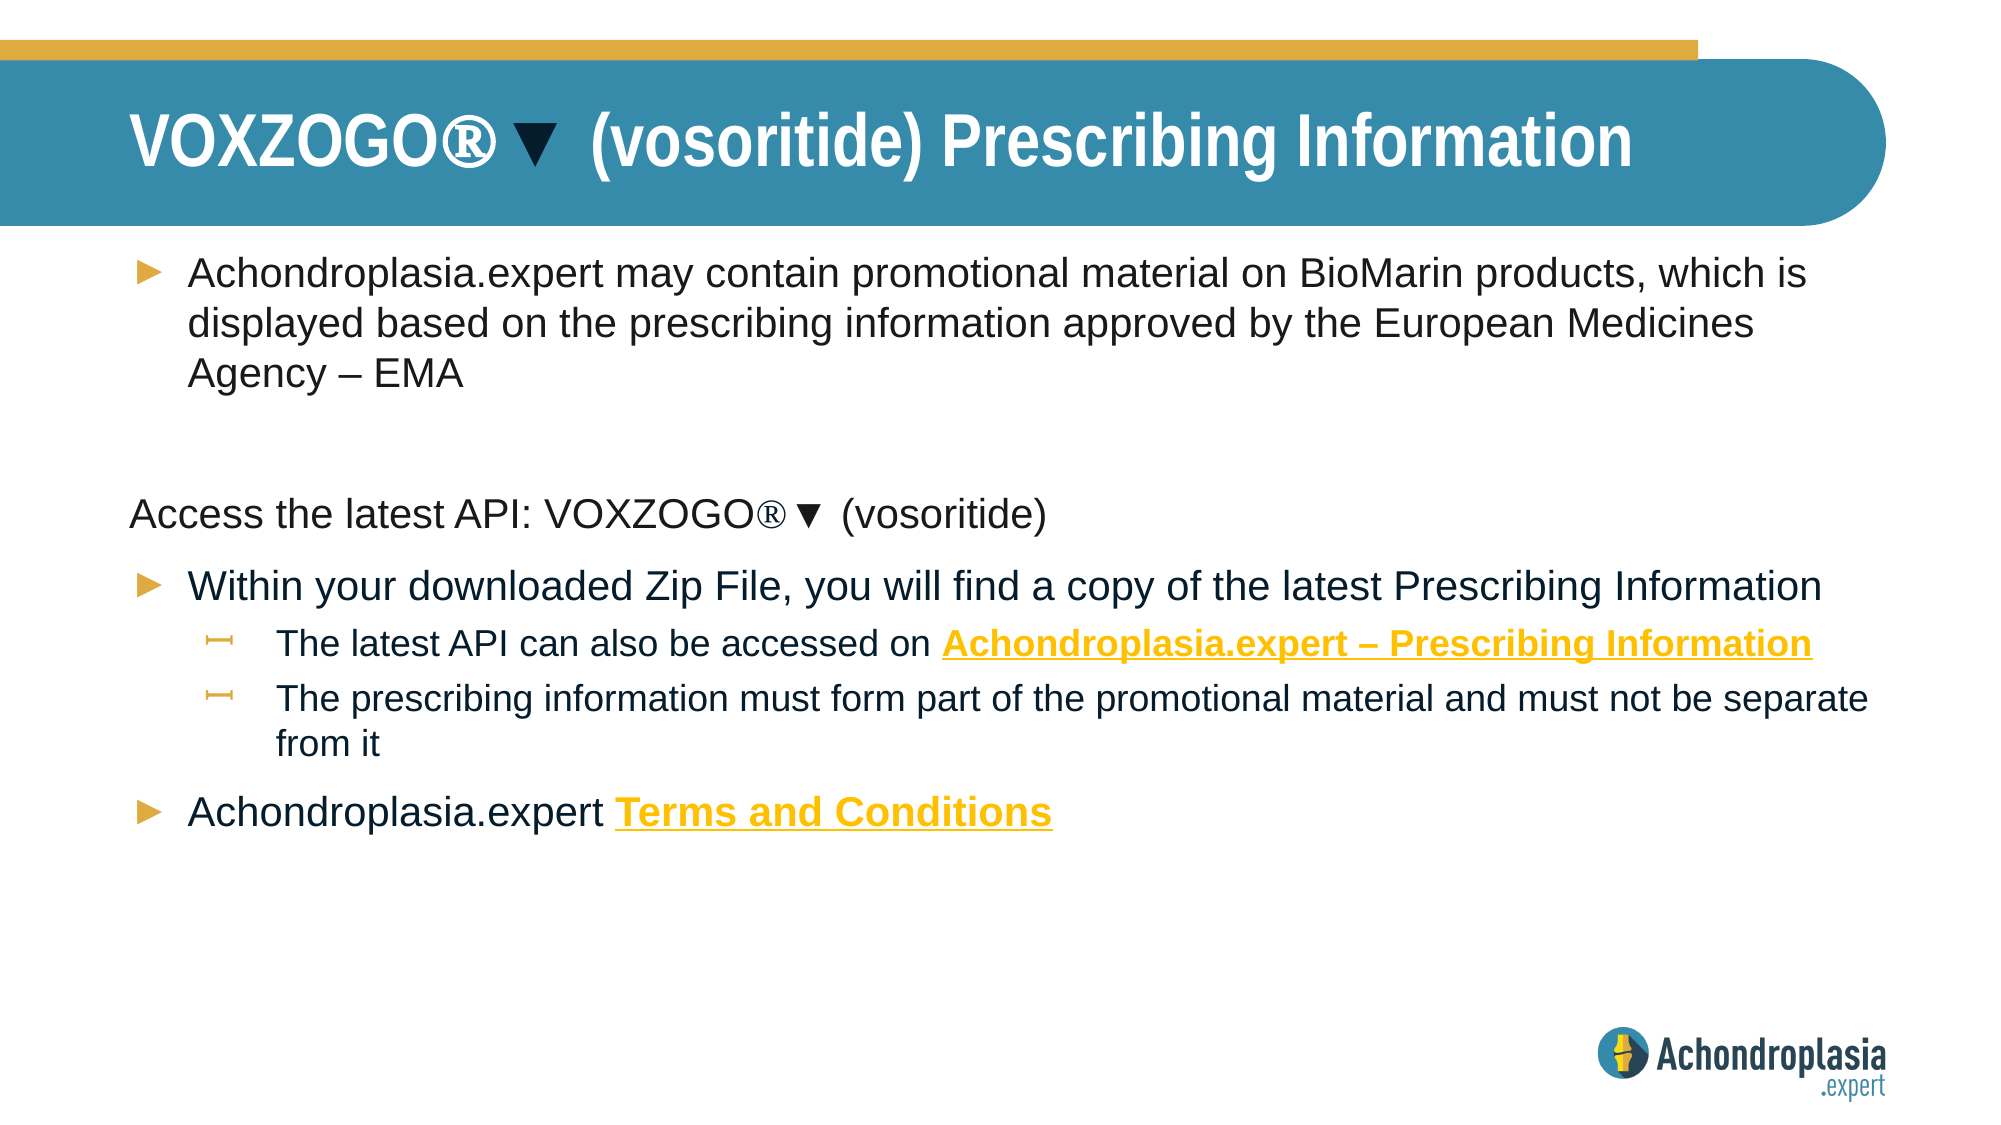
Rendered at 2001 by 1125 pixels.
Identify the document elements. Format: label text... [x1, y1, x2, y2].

list Achondroplasia.expert may contain promotional material on BioMarin products, which is displayed based on the prescribing information approved by the European Medicines Agency – EMA Access the latest API: VOXZOGOÒ▼ (vosoritide) Within your downloaded Zip File, you will find a copy of the latest Prescribing Information The latest API can also be accessed on Achondroplasia.expert – Prescribing Information The prescribing information must form part of the promotional material and must not be separate from it Achondroplasia.expert Terms and Conditions [114, 237, 1886, 982]
title VOXZOGOÒ▼ (vosoritide) Prescribing Information [114, 59, 1886, 225]
picture [1597, 1027, 1886, 1102]
